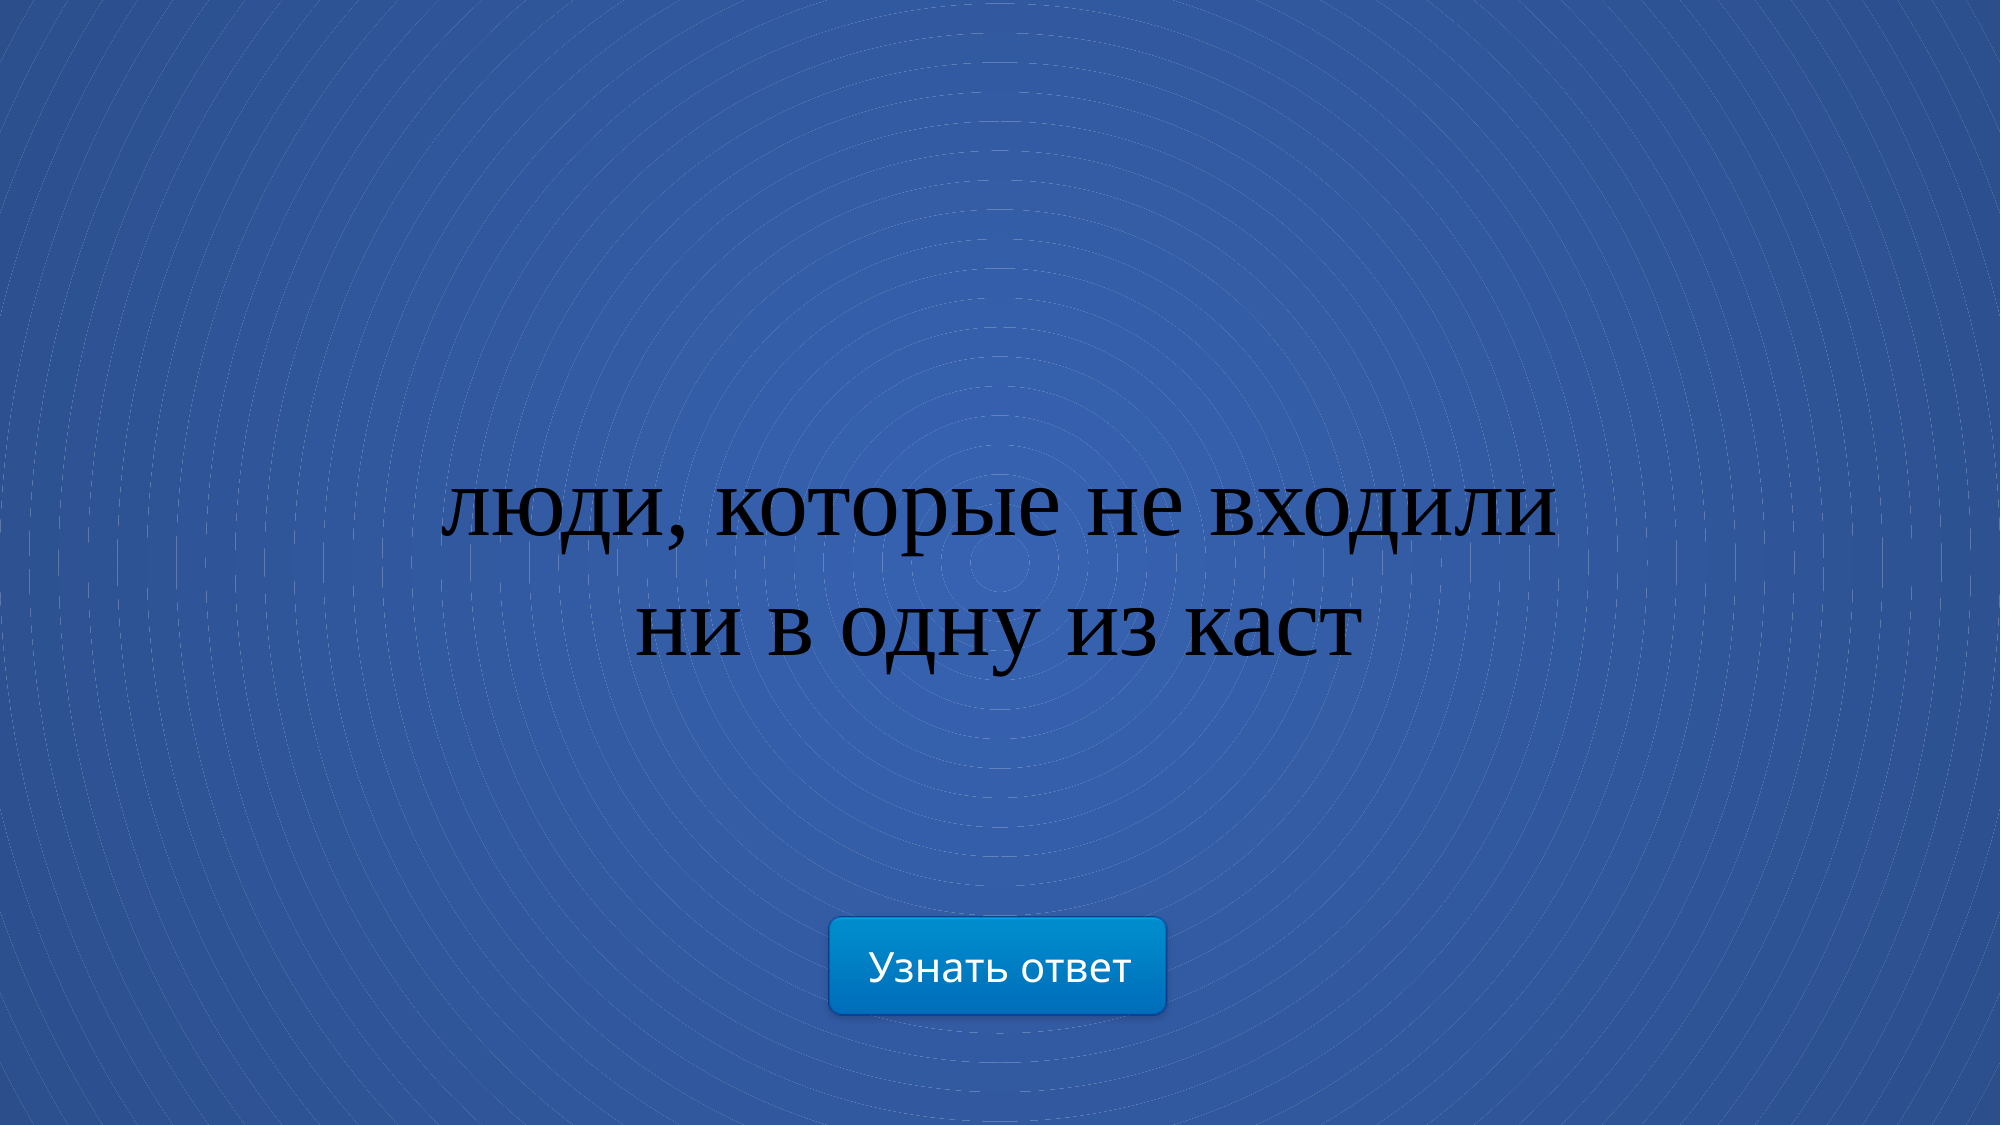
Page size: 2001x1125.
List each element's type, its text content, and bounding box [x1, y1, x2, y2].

text_box люди, которые не входили ни в одну из каст [403, 428, 1598, 684]
picture [793, 902, 1180, 1035]
